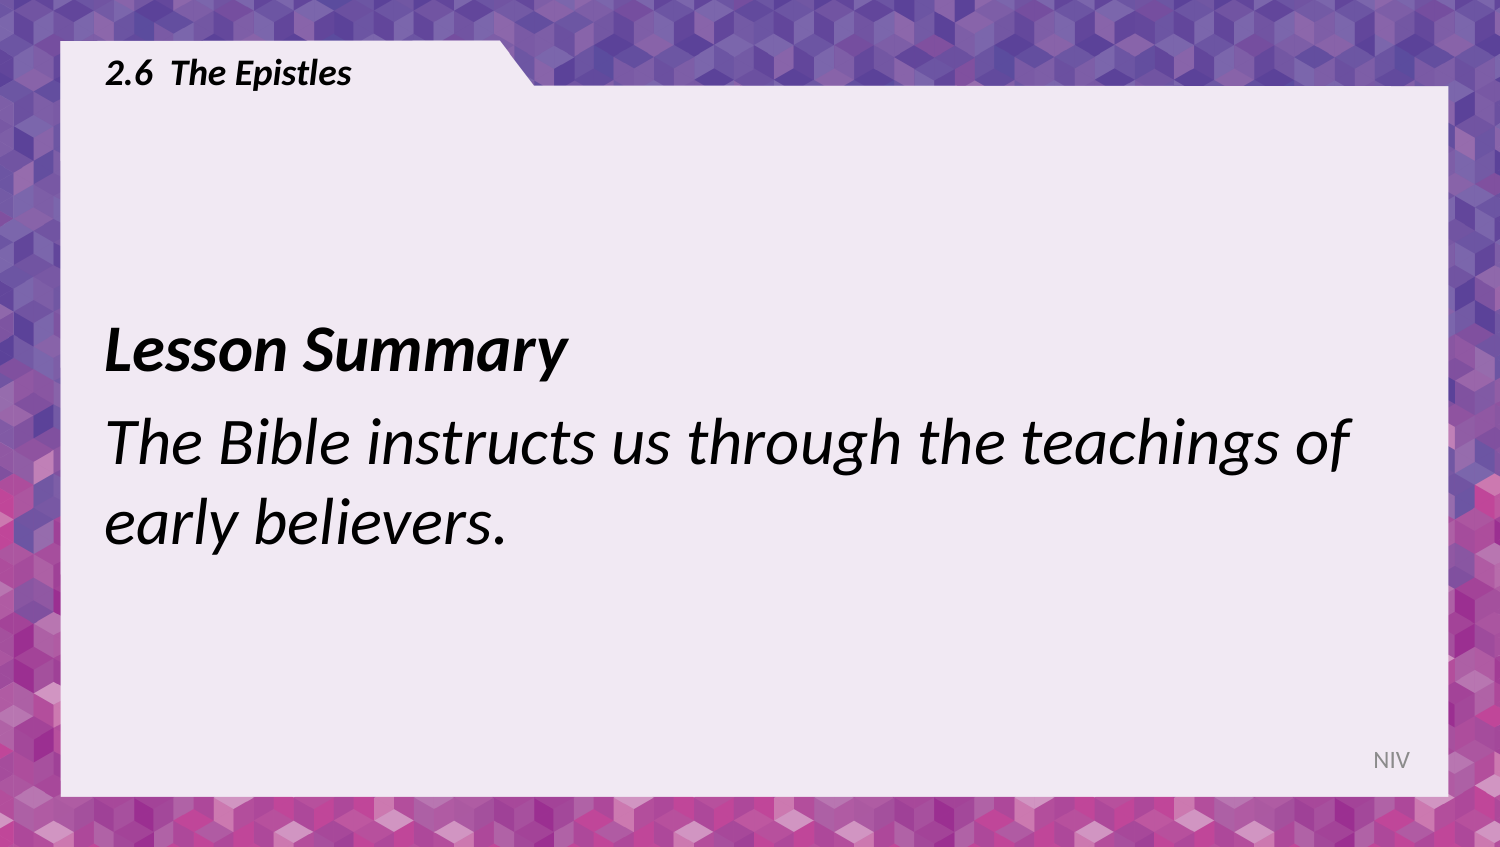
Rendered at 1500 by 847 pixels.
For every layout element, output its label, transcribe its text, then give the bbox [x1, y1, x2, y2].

list Lesson Summary The Bible instructs us through the teachings of early believers. [89, 141, 1403, 722]
footer NIV [950, 736, 1425, 782]
title 2.6 The Epistles [89, 33, 1420, 108]
picture [0, 0, 1500, 847]
